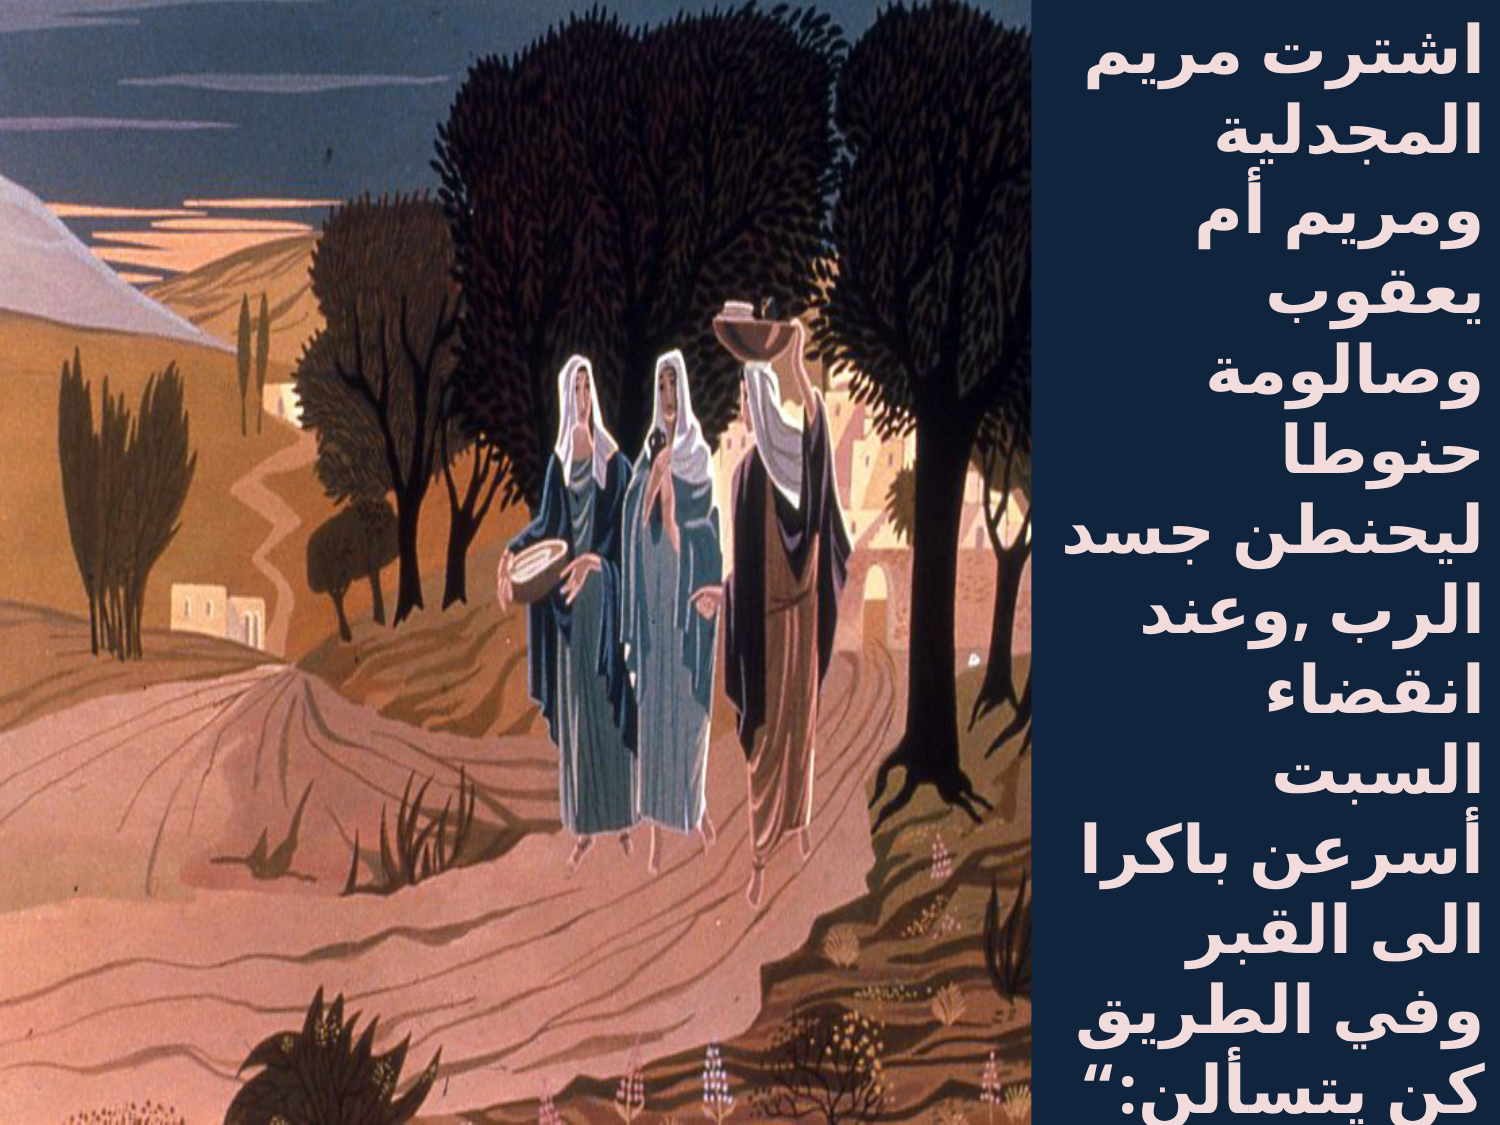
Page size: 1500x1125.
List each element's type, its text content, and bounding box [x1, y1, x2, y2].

picture [0, 0, 1032, 1125]
text_box اشترت مريم المجدلية ومريم أم يعقوب وصالومة حنوطا ليحنطن جسد الرب ,وعند انقضاء السبت أسرعن باكرا الى القبر وفي الطريق كن يتسألن:“ من يدحرج لنا الحجر عن باب القبر؟ وعندما وصلن وجدن الحجر قد دحرج. [1032, 0, 1500, 1125]
